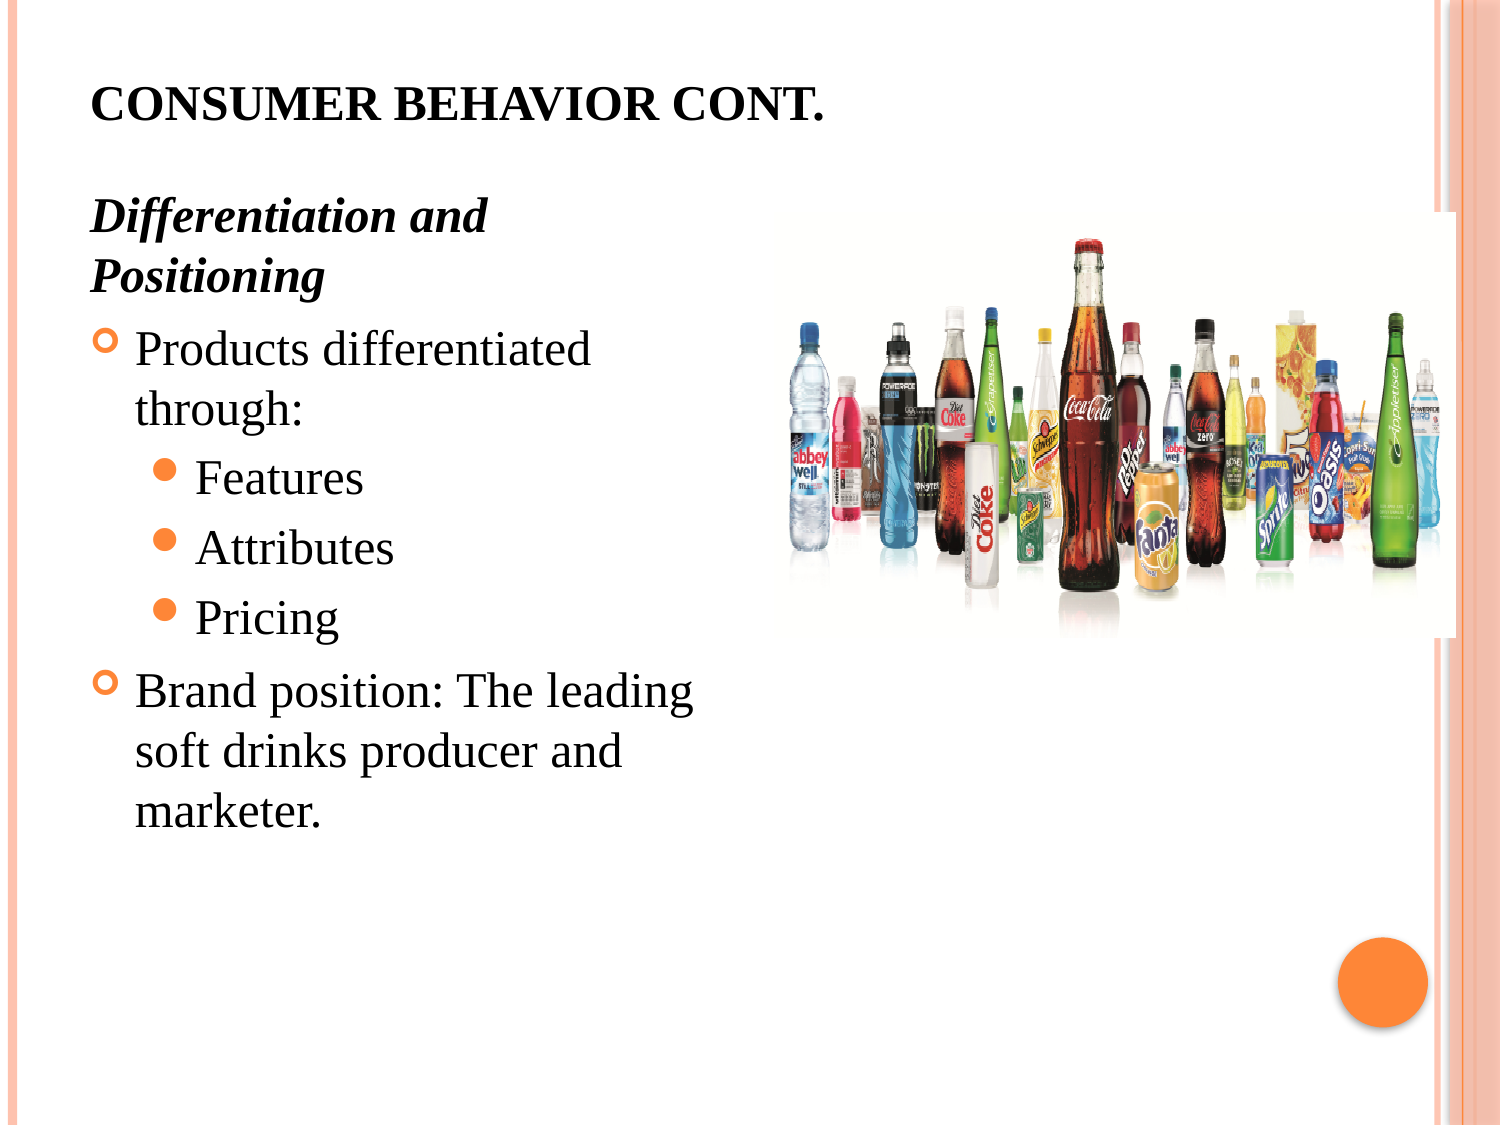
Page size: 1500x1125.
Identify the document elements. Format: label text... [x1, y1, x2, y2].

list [774, 211, 1457, 638]
list Differentiation and Positioning Products differentiated through: Features Attributes Pricing Brand position: The leading soft drinks producer and marketer. [75, 174, 738, 1030]
title Consumer Behavior Cont. [75, 45, 1425, 138]
